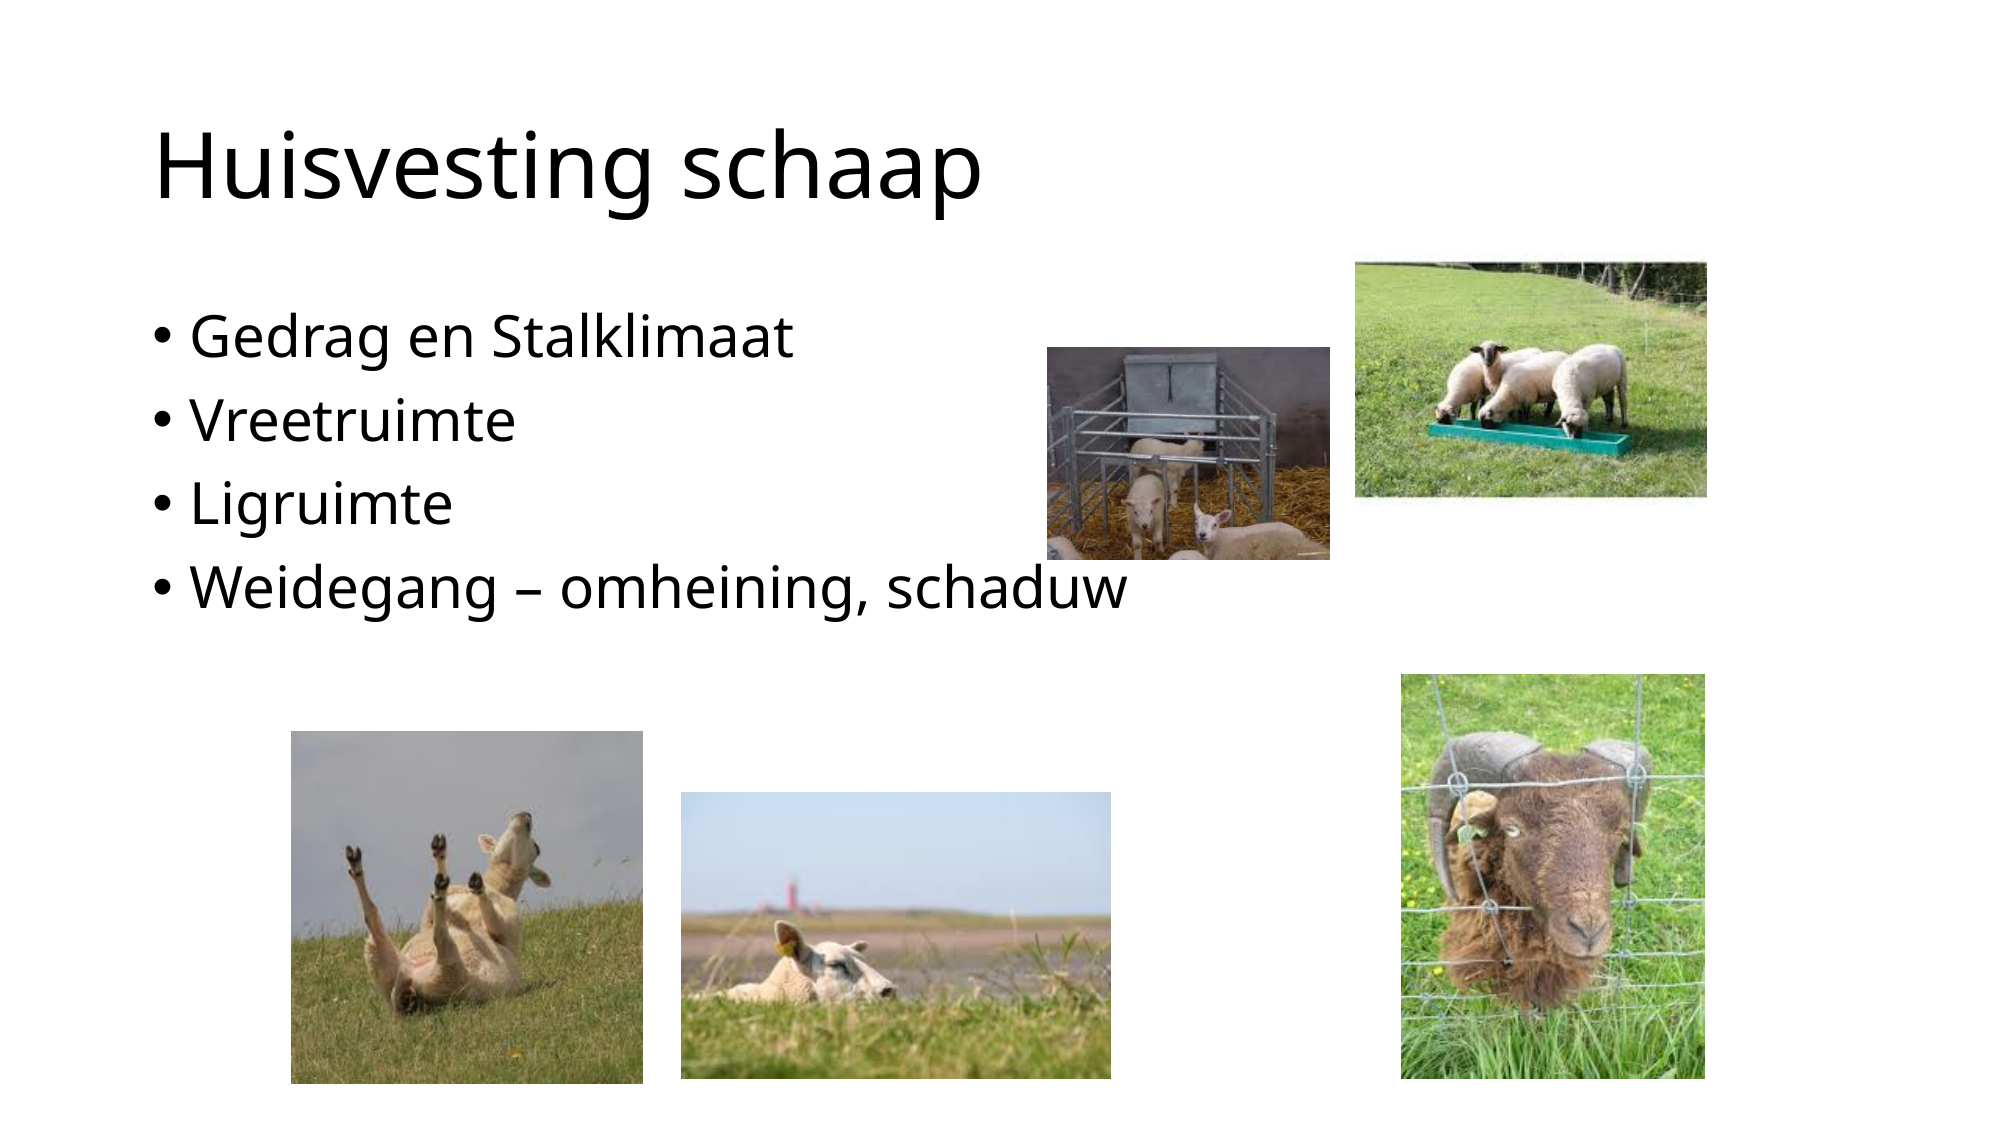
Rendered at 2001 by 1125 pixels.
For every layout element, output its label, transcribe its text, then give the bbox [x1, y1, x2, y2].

picture [680, 792, 1111, 1079]
picture [1401, 674, 1705, 1079]
list Gedrag en Stalklimaat Vreetruimte Ligruimte Weidegang – omheining, schaduw [137, 299, 1863, 1014]
picture [291, 731, 643, 1084]
picture [1355, 204, 1707, 557]
picture [1047, 347, 1331, 560]
title Huisvesting schaap [137, 59, 1863, 278]
